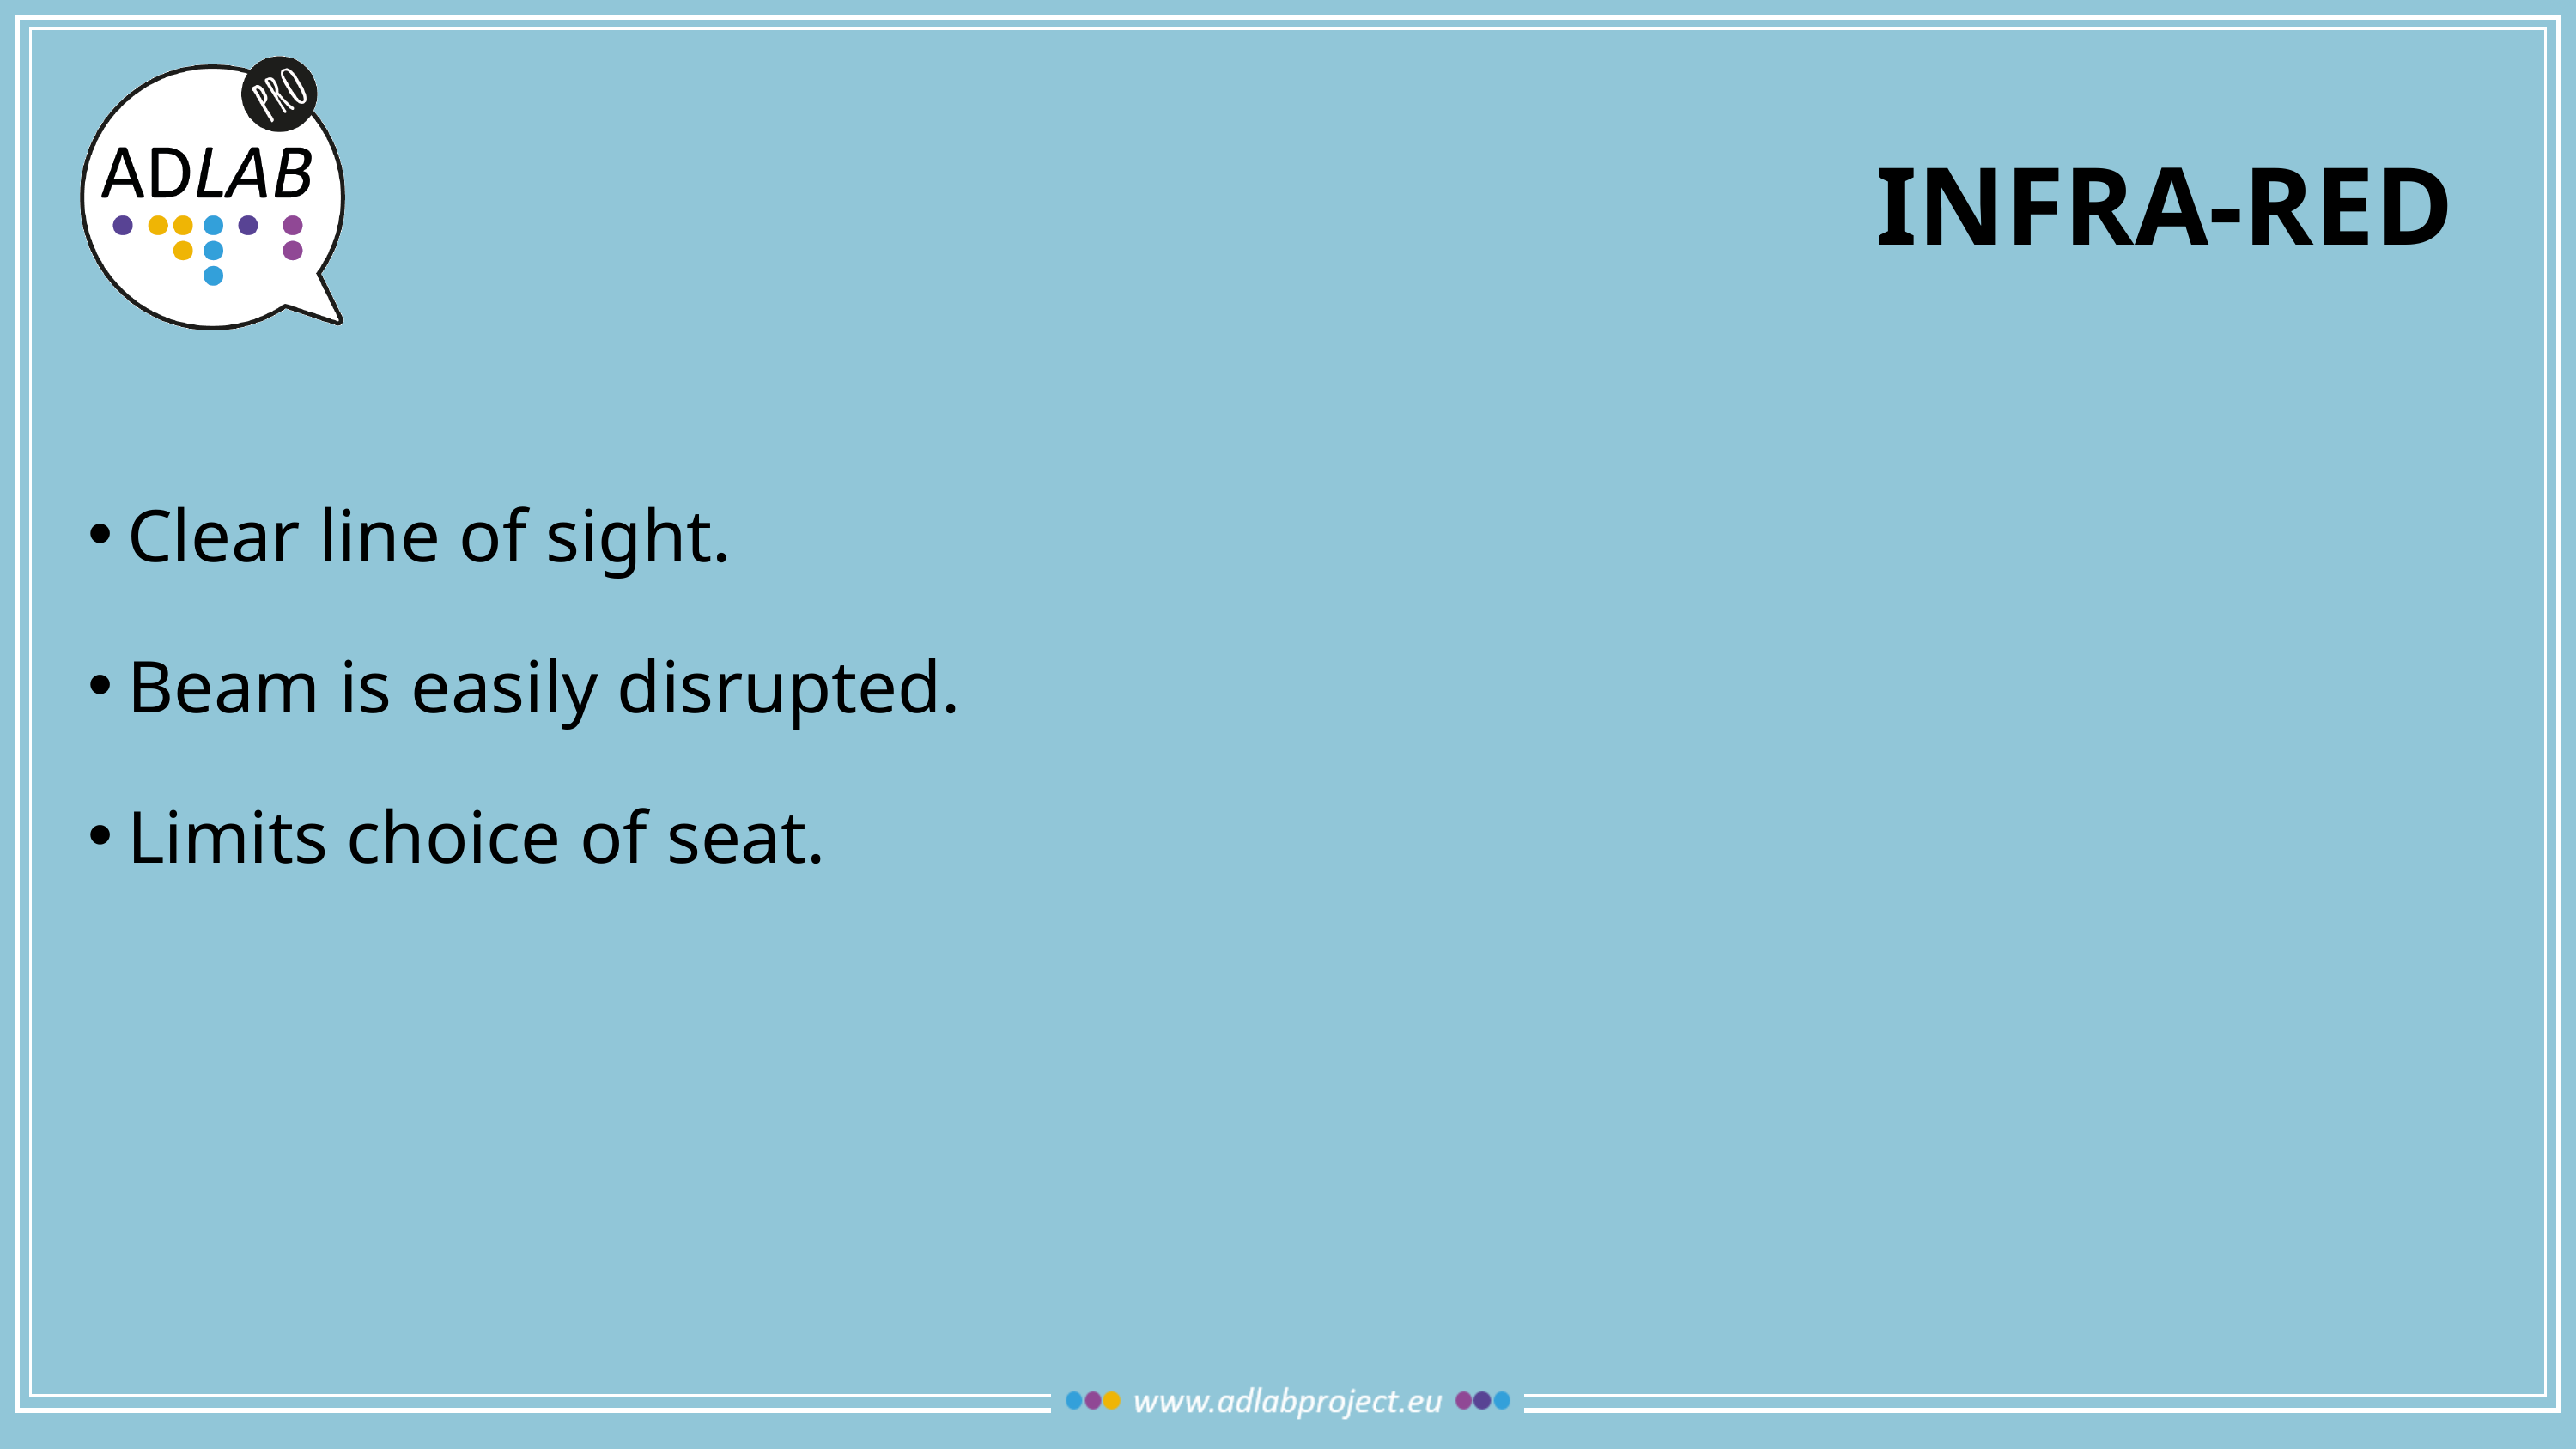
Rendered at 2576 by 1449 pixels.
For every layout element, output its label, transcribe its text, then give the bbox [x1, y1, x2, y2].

list Clear line of sight. Beam is easily disrupted. Limits choice of seat. [75, 440, 2501, 1122]
title Infra-red [384, 70, 2467, 351]
picture [72, 49, 353, 330]
picture [1051, 1378, 1524, 1429]
